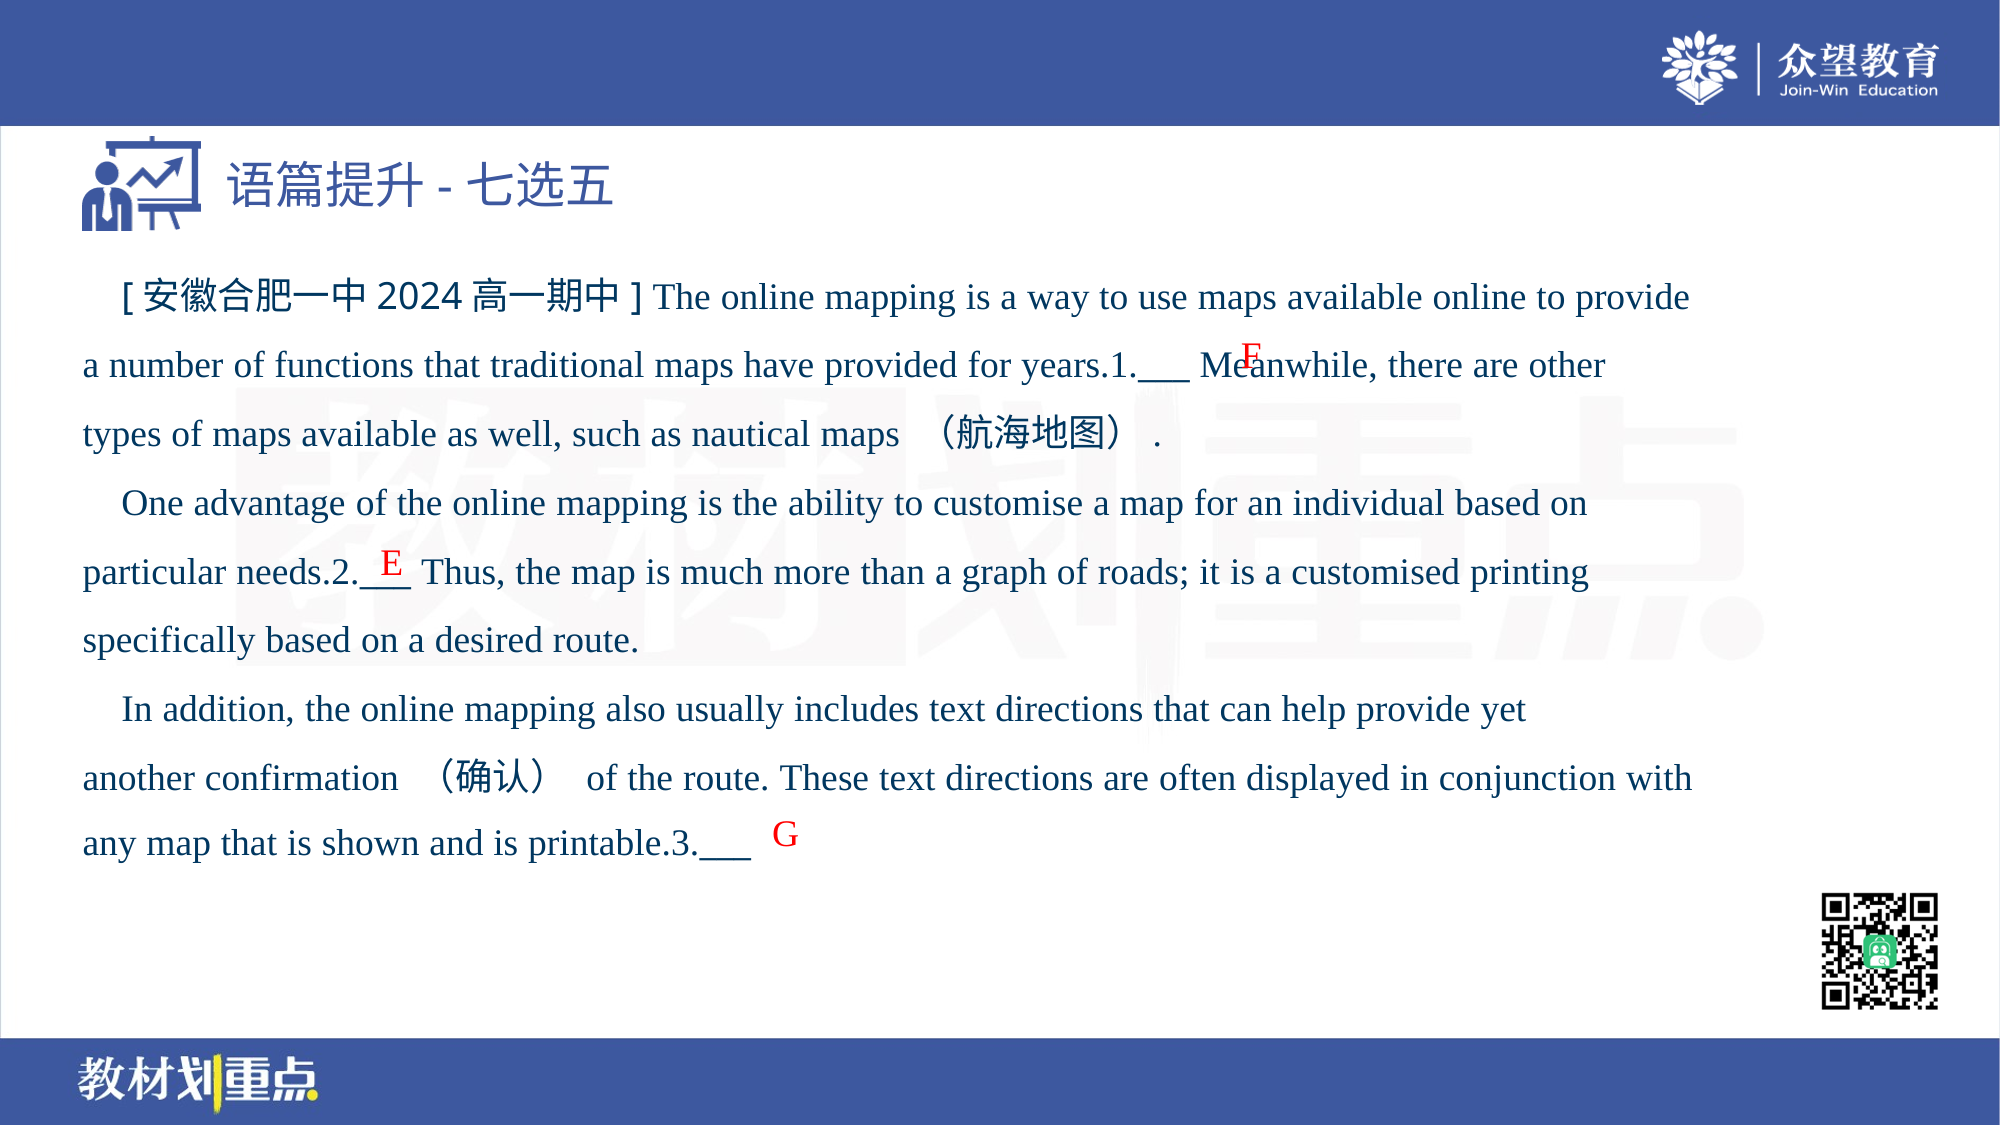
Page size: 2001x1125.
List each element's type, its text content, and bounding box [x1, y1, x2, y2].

text_box F [1227, 311, 1276, 370]
text_box E [366, 517, 417, 577]
text_box G [758, 789, 813, 848]
text_box [安徽合肥一中2024高一期中] The online mapping is a way to use maps available online to provide a number of functions that traditional maps have provided for years.1.___ Meanwhile, there are other types of maps available as well, such as nautical maps （航海地图）. One advantage of the online mapping is the ability to customise a map for an individual based on particular needs.2.___ Thus, the map is much more than a graph of roads; it is a customised printing specifically based on a desired route. In addition, the online mapping also usually includes text directions that can help provide yet another confirmation （确认） of the route. These text directions are often displayed in conjunction with any map that is shown and is printable.3.___ [82, 248, 1817, 856]
picture [0, 0, 2000, 1125]
